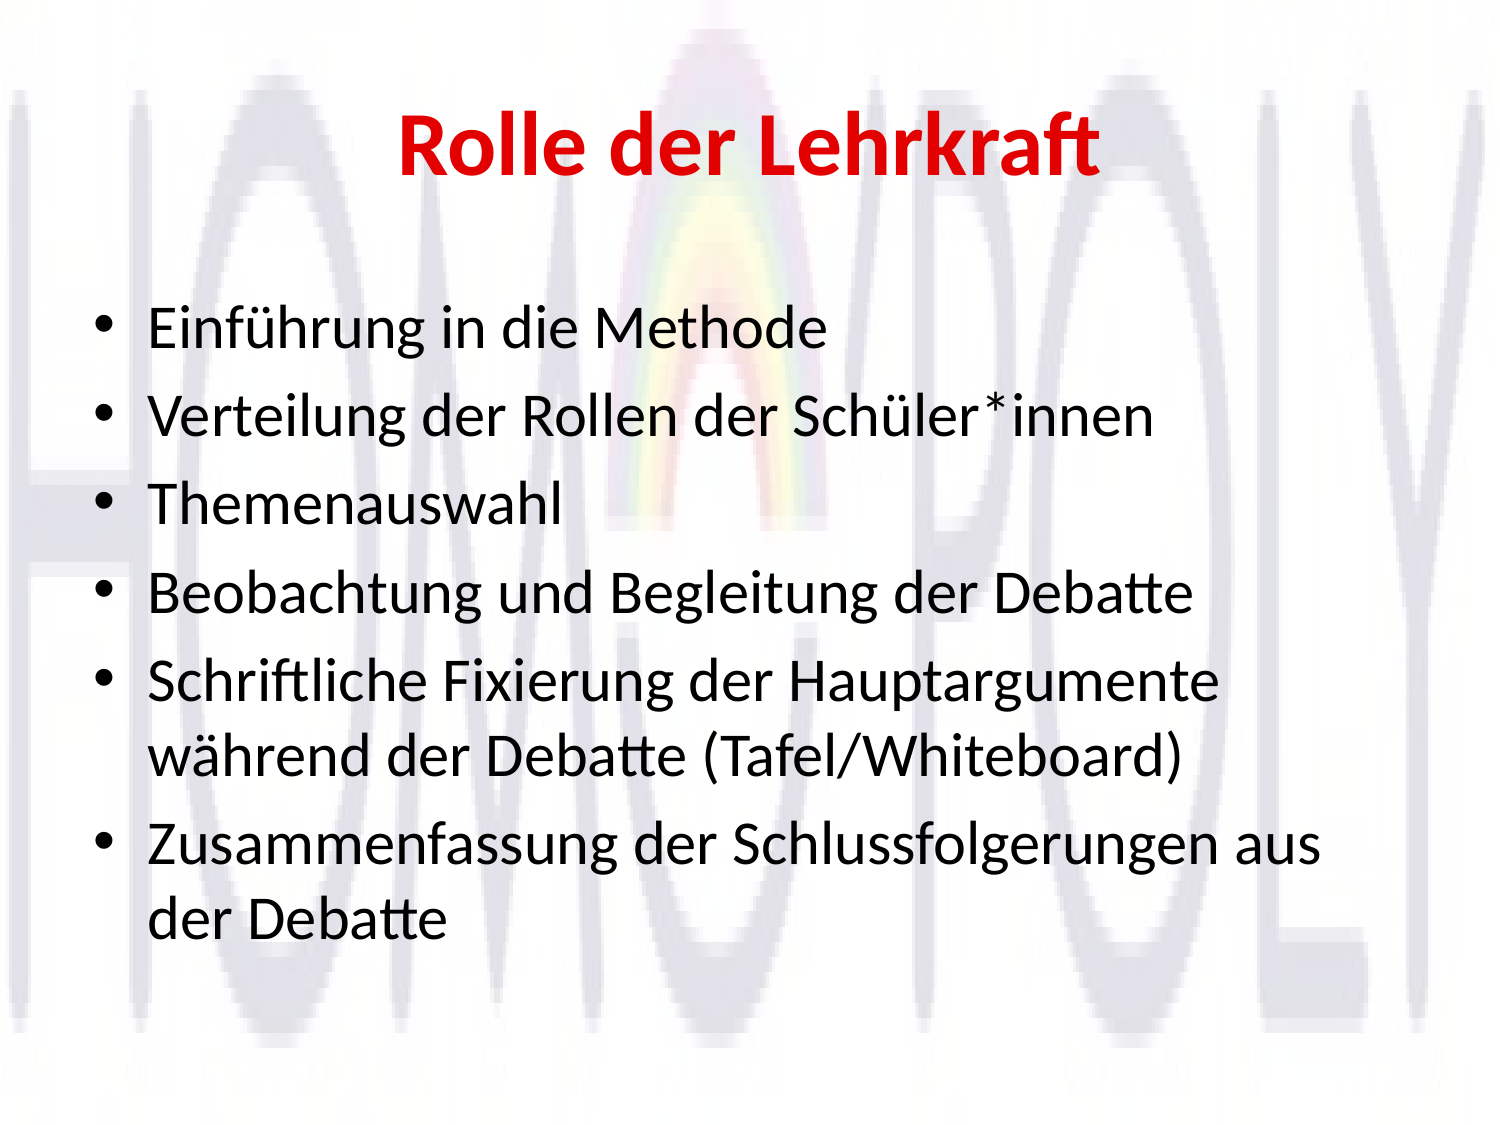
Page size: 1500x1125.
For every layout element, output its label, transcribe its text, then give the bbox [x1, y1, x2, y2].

title Rolle der Lehrkraft [75, 45, 1425, 233]
list Einführung in die Methode Verteilung der Rollen der Schüler*innen Themenauswahl Beobachtung und Begleitung der Debatte Schriftliche Fixierung der Hauptargumente während der Debatte (Tafel/Whiteboard) Zusammenfassung der Schlussfolgerungen aus der Debatte [76, 278, 1427, 946]
